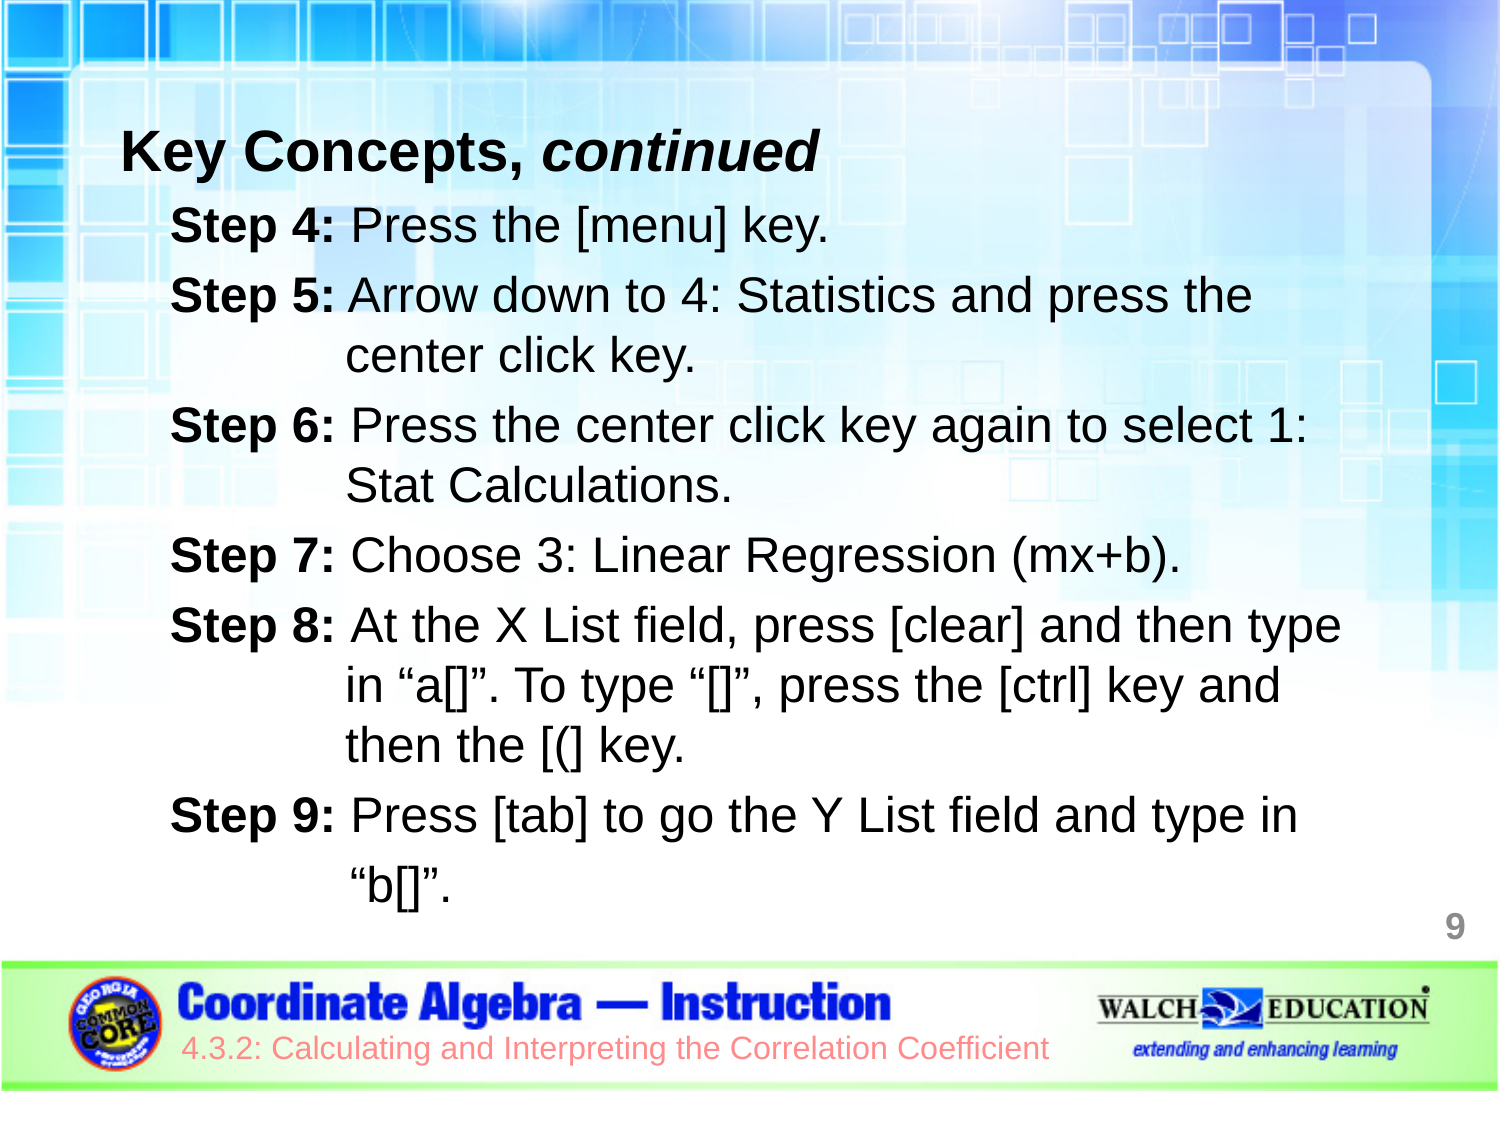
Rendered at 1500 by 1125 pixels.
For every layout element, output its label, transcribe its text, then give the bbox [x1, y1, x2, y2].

slide_number 9 [1361, 901, 1481, 949]
picture [1, 0, 1500, 1091]
subtitle Key Concepts, continued Step 4: Press the [menu] key. Step 5: Arrow down to 4: Statistics and press the center click key. Step 6: Press the center click key again to select 1: Stat Calculations. Step 7: Choose 3: Linear Regression (mx+b). Step 8: At the X List field, press [clear] and then type in “a[]”. To type “[]”, press the [ctrl] key and then the [(] key. Step 9: Press [tab] to go the Y List field and type in “b[]”. [105, 105, 1394, 925]
footer 4.3.2: Calculating and Interpreting the Correlation Coefficient [166, 1024, 1080, 1069]
